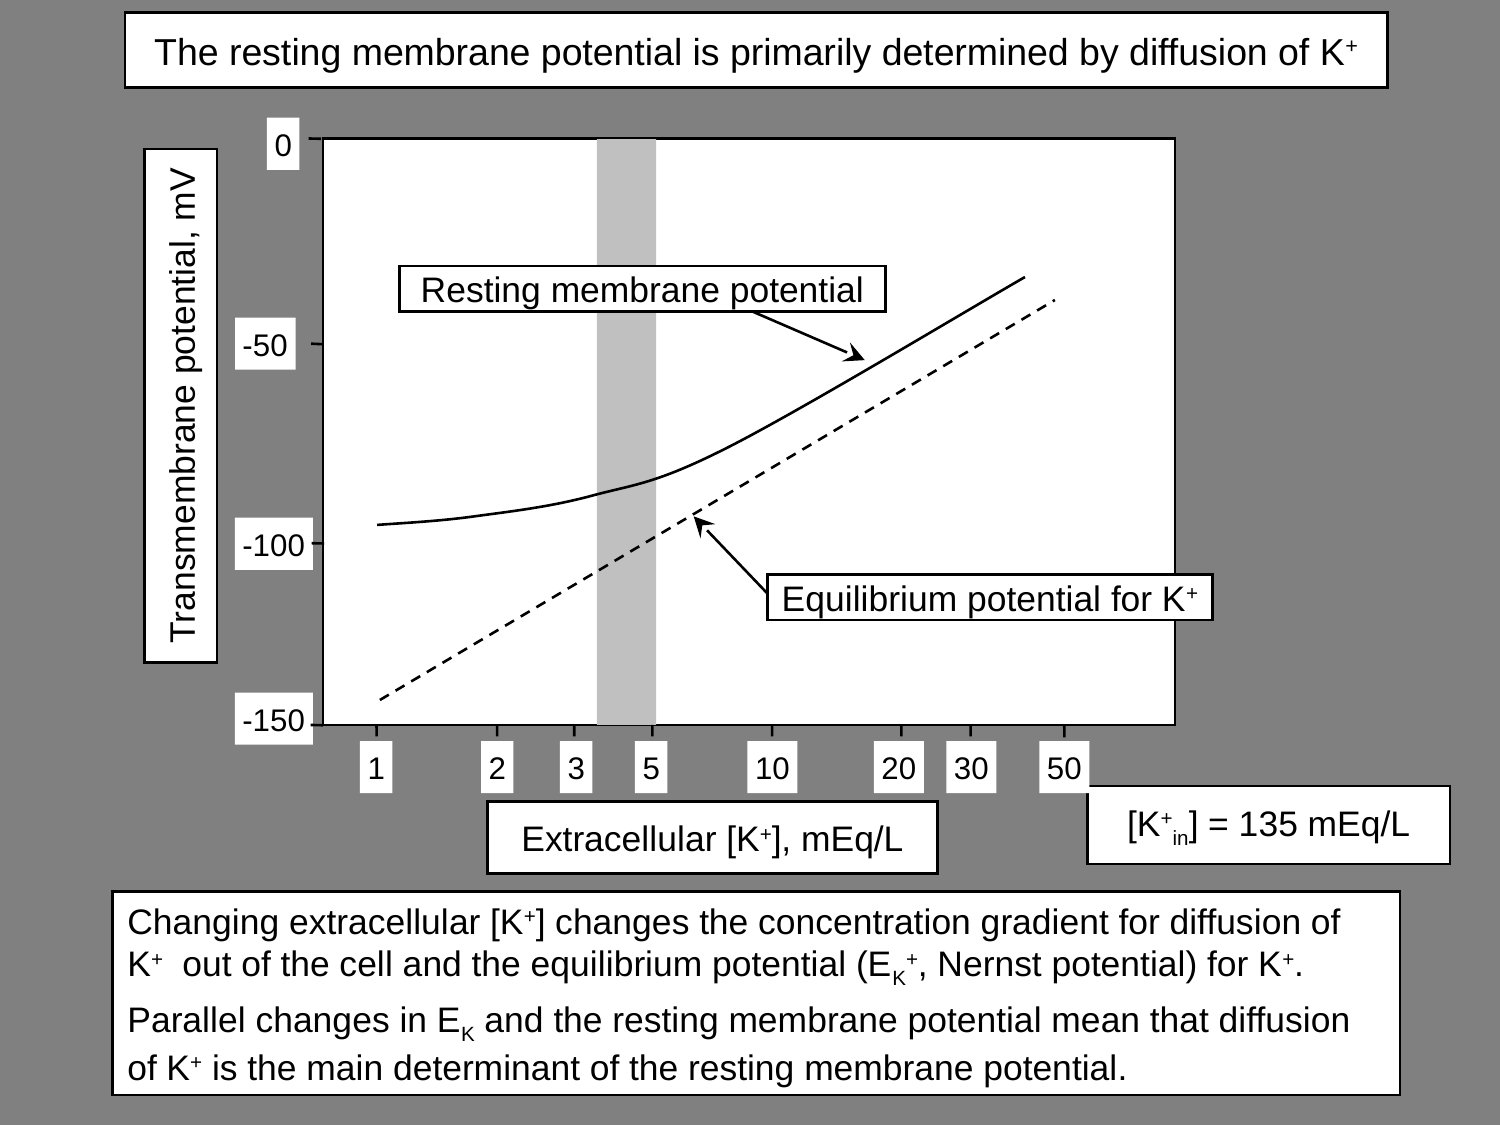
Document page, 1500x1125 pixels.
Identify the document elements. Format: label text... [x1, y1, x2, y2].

title The resting membrane potential is primarily determined by diffusion of K+ [124, 11, 1389, 89]
text_box Changing extracellular [K+] changes the concentration gradient for diffusion of K+ out of the cell and the equilibrium potential (EK+, Nernst potential) for K+. Parallel changes in EK and the resting membrane potential mean that diffusion of K+ is the main determinant of the resting membrane potential. [112, 891, 1400, 1095]
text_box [142, 117, 1451, 876]
